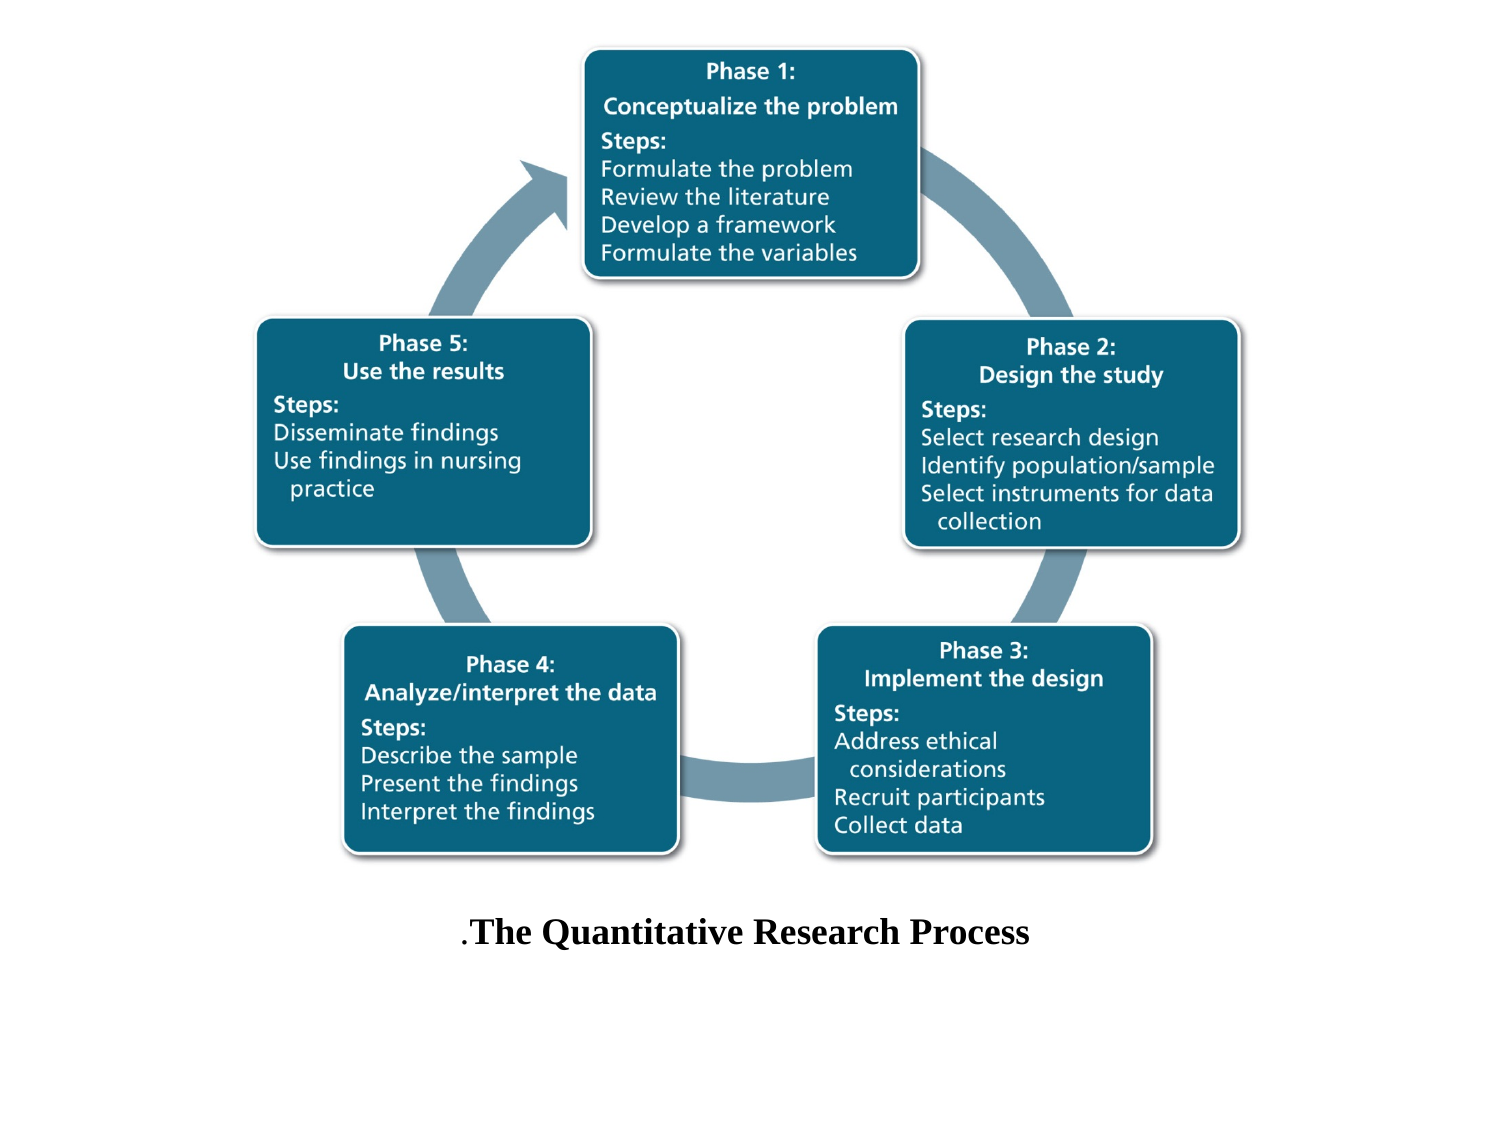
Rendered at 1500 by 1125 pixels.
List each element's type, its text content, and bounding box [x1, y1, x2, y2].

picture [248, 40, 1252, 867]
text_box The Quantitative Research Process. [74, 900, 1425, 1013]
